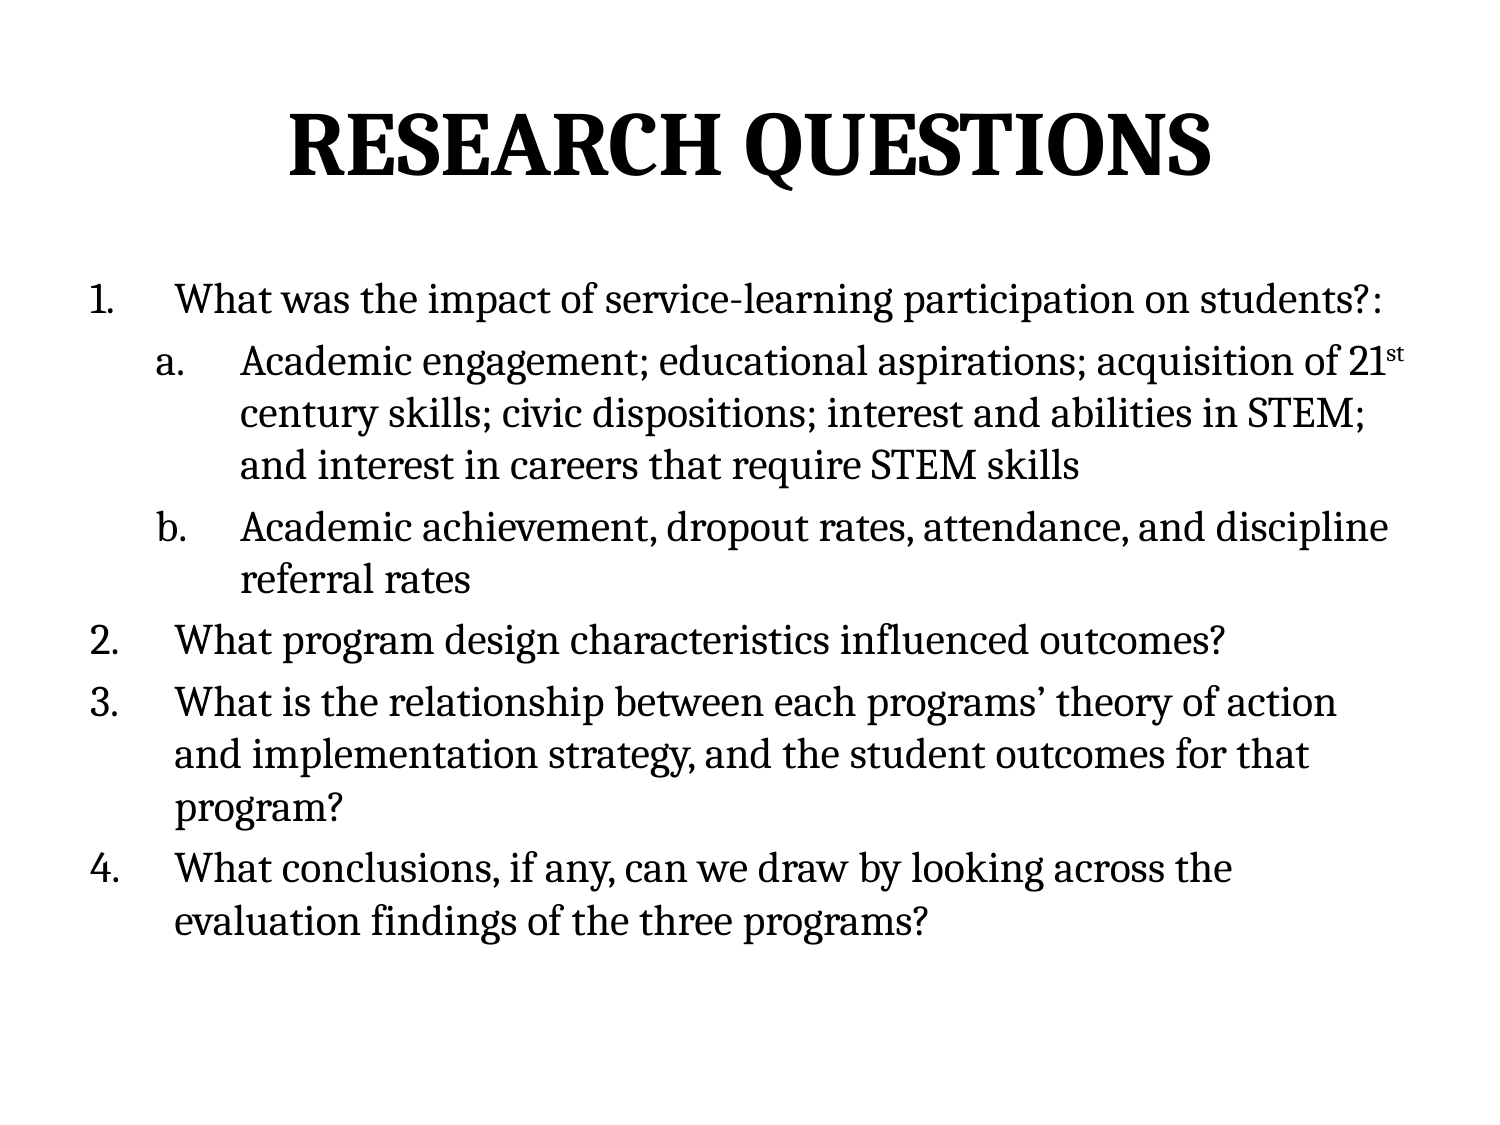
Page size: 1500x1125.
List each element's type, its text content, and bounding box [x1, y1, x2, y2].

list What was the impact of service-learning participation on students?: Academic engagement; educational aspirations; acquisition of 21st century skills; civic dispositions; interest and abilities in STEM; and interest in careers that require STEM skills Academic achievement, dropout rates, attendance, and discipline referral rates What program design characteristics influenced outcomes? What is the relationship between each programs’ theory of action and implementation strategy, and the student outcomes for that program? What conclusions, if any, can we draw by looking across the evaluation findings of the three programs? [74, 262, 1426, 1006]
title Research Questions [74, 44, 1426, 233]
